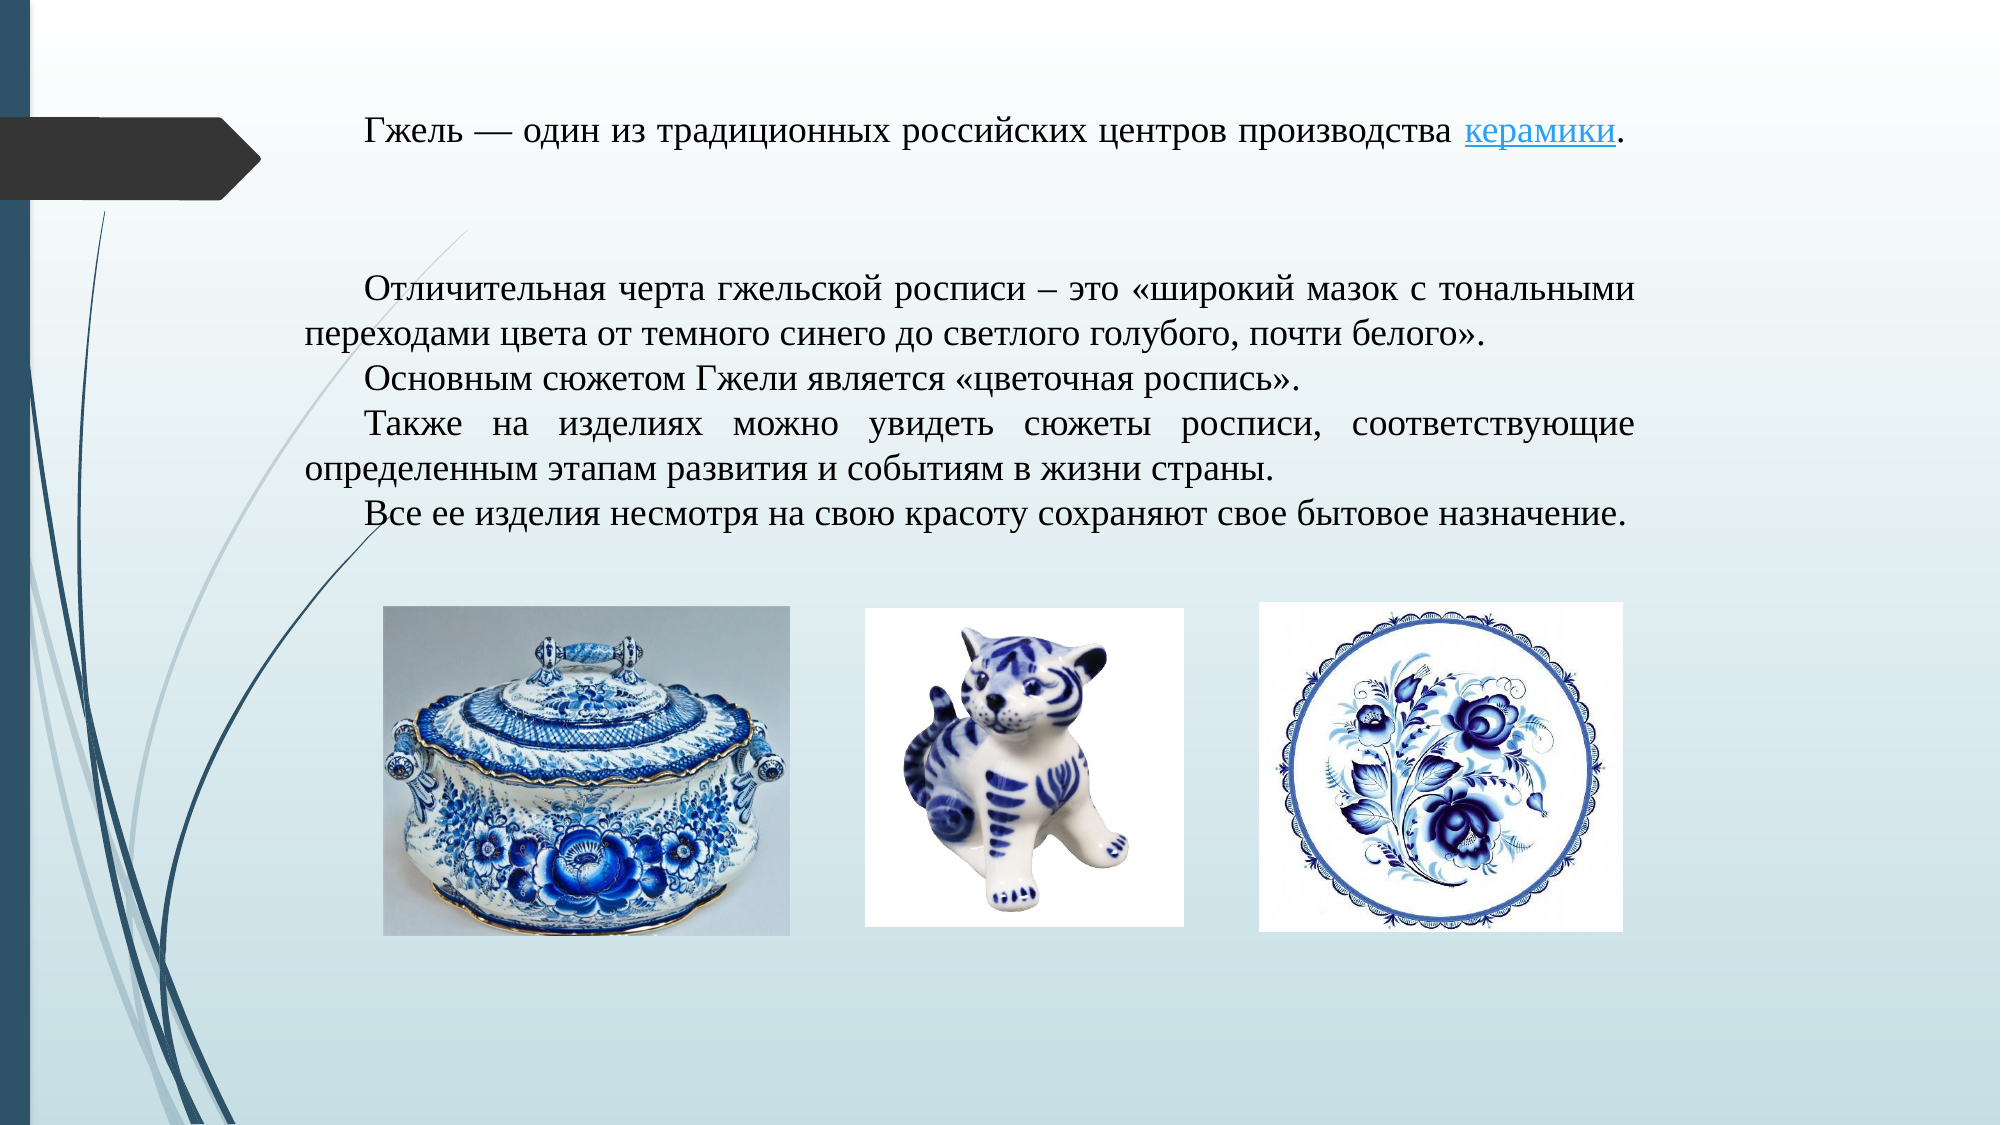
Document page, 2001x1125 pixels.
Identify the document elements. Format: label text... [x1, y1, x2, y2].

text_box Гжель — один из традиционных российских центров производства керамики. [289, 98, 1652, 203]
picture [383, 606, 790, 937]
picture [1259, 602, 1623, 933]
picture [865, 607, 1184, 927]
text_box Отличительная черта гжельской росписи – это «широкий мазок с тональными переходами цвета от темного синего до светлого голубого, почти белого». Основным сюжетом Гжели является «цветочная роспись». Также на изделиях можно увидеть сюжеты росписи, соответствующие определенным этапам развития и событиям в жизни страны. Все ее изделия несмотря на свою красоту сохраняют свое бытовое назначение. [289, 255, 1652, 630]
